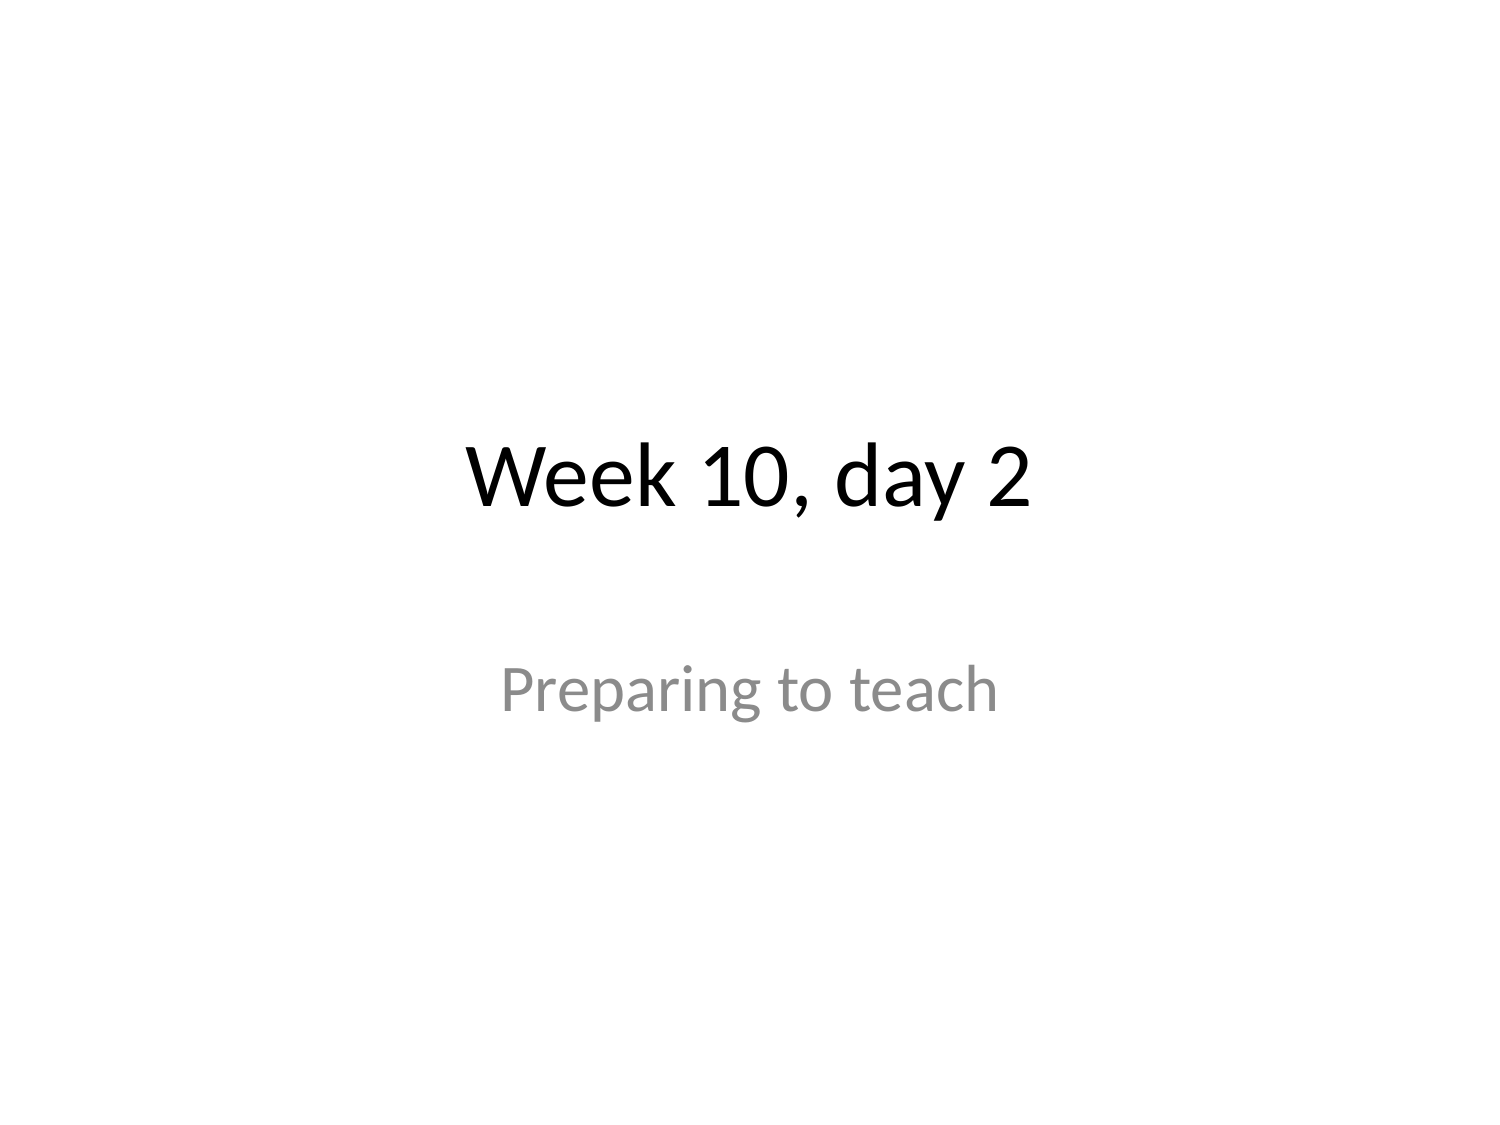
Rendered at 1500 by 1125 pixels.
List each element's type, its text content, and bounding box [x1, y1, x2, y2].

title Week 10, day 2 [112, 349, 1388, 591]
subtitle Preparing to teach [225, 637, 1275, 925]
